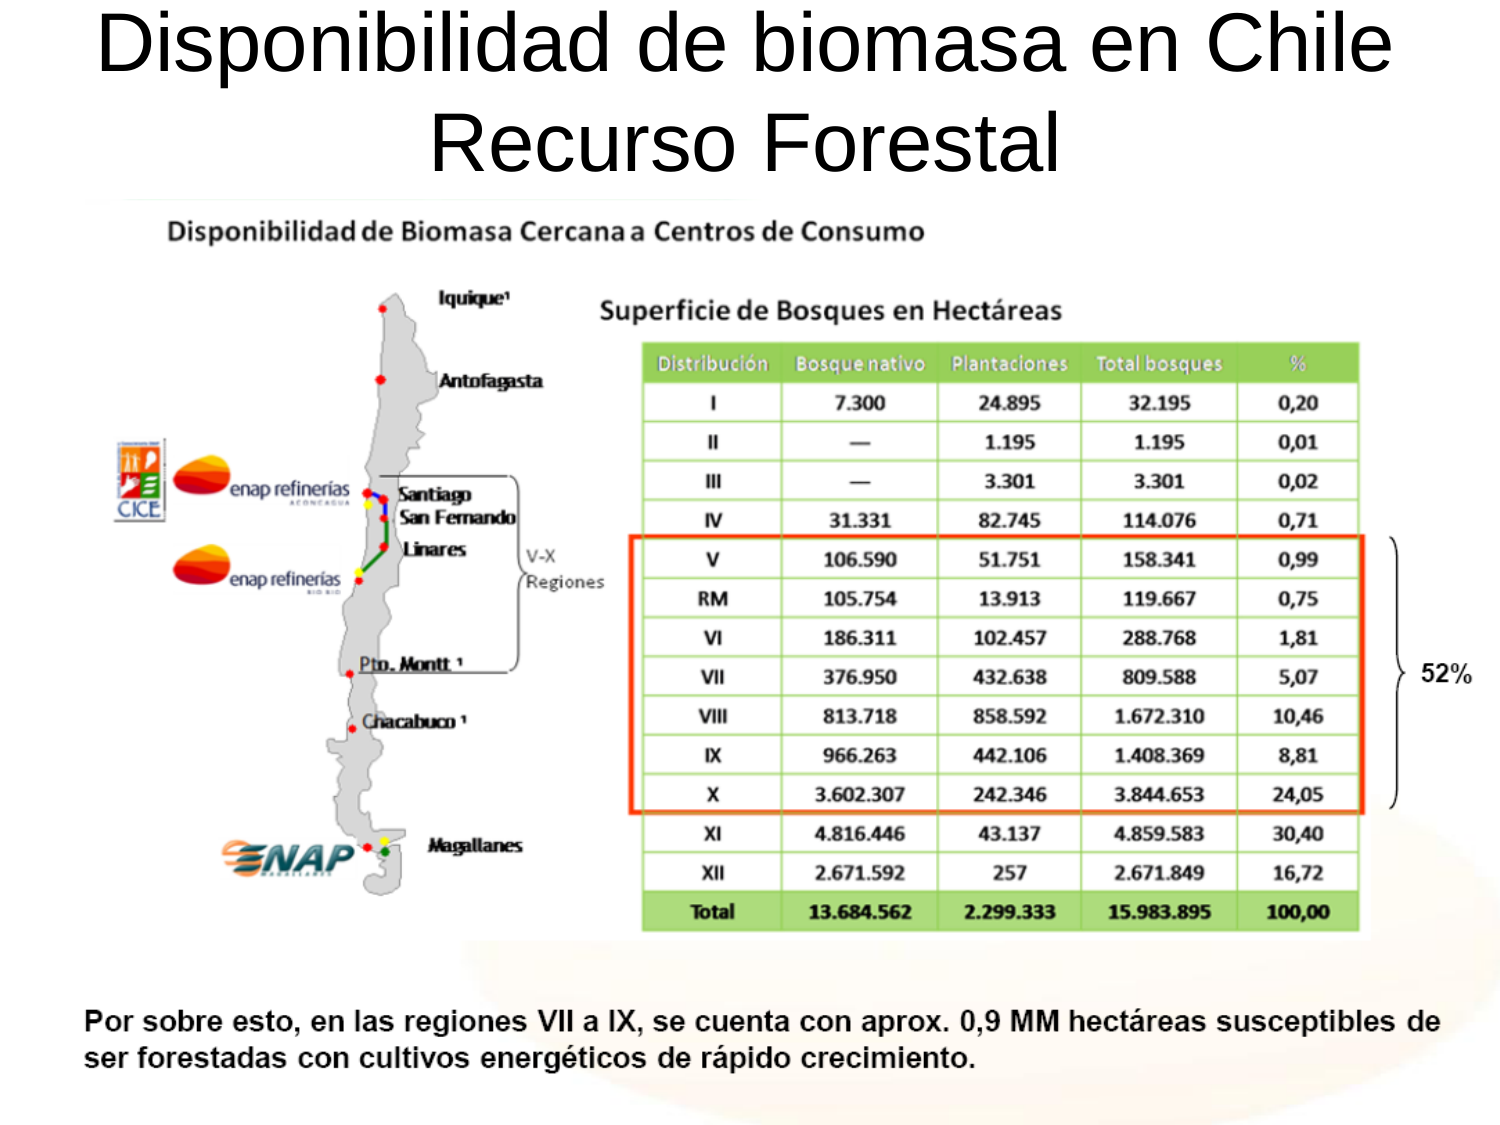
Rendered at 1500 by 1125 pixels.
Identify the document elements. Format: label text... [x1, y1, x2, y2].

title Disponibilidad de biomasa en Chile Recurso Forestal [70, 34, 1421, 141]
picture [34, 198, 1500, 1125]
